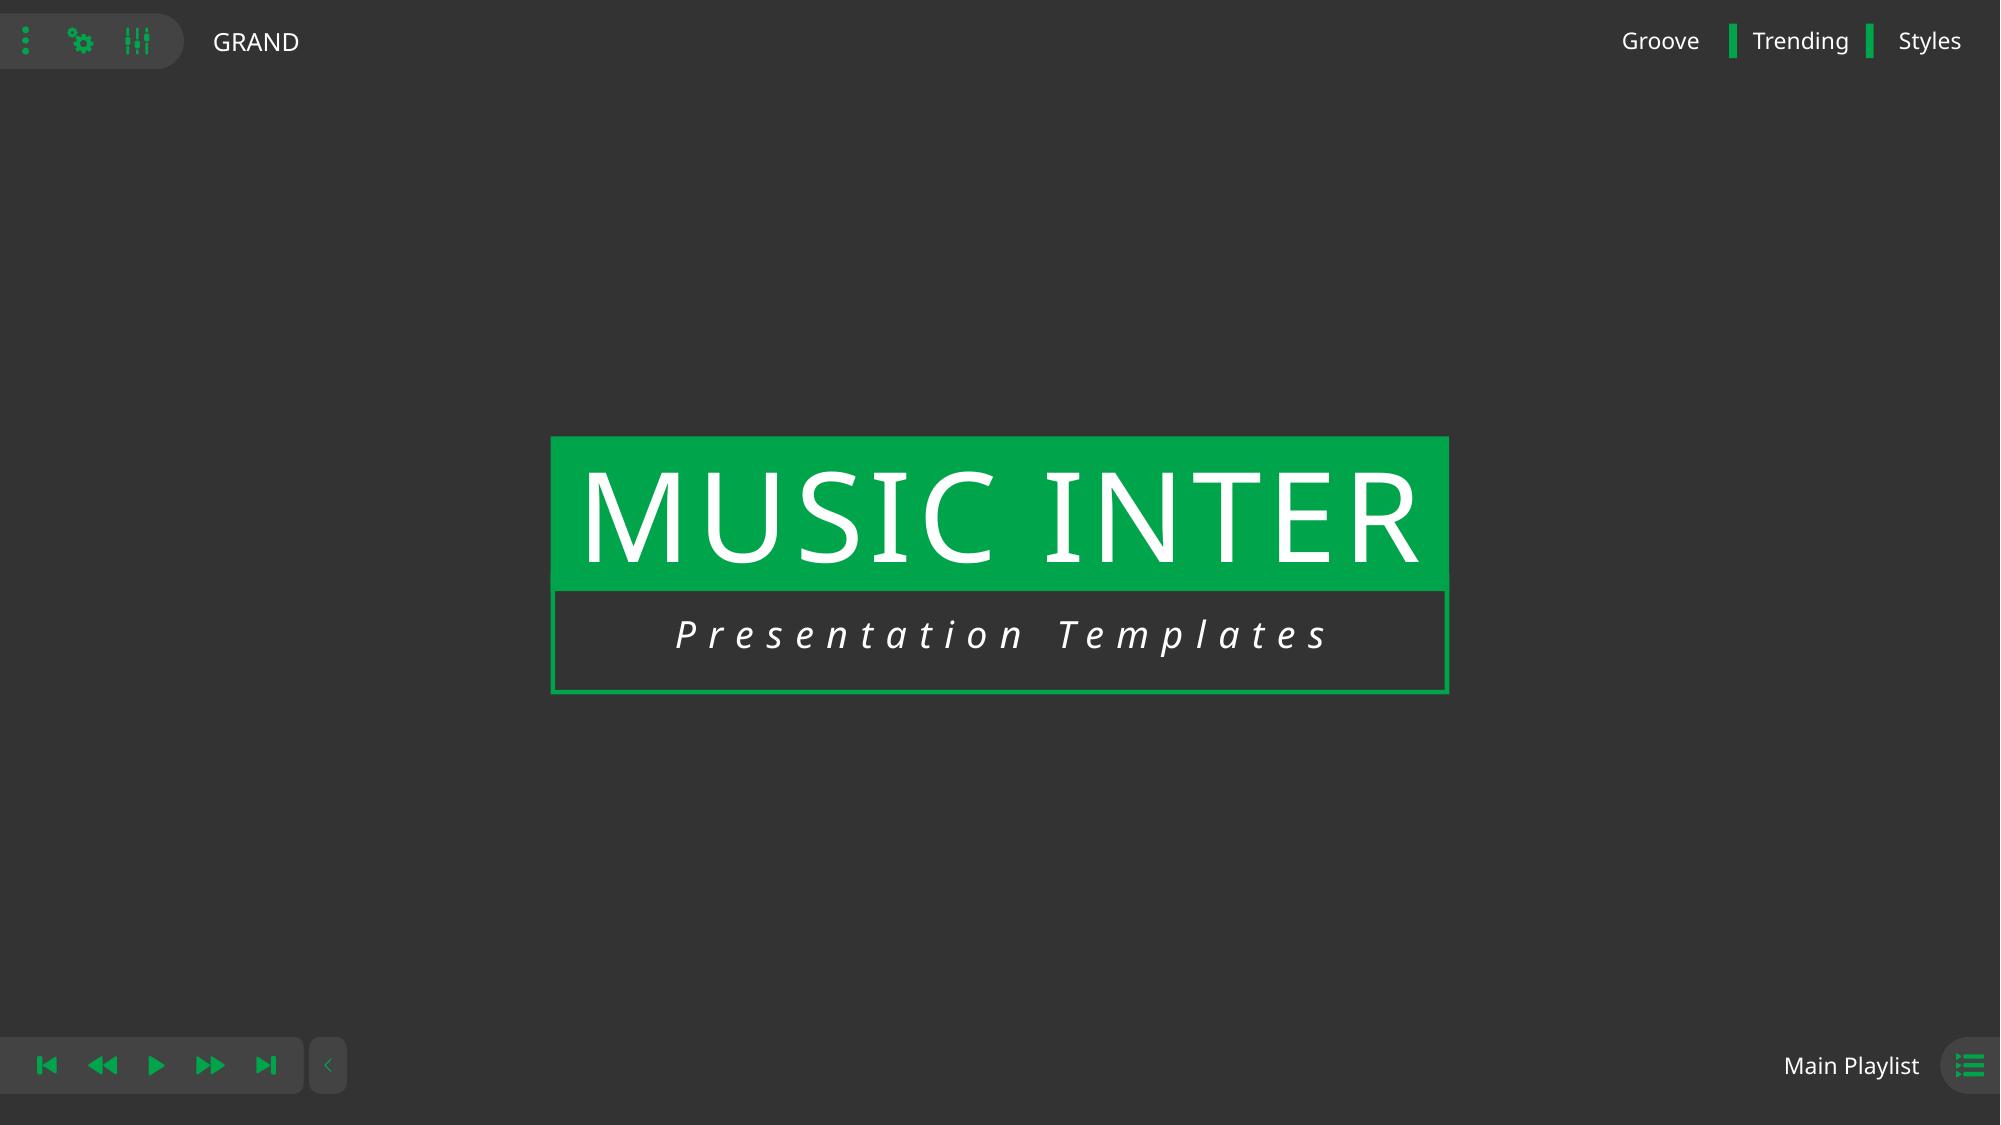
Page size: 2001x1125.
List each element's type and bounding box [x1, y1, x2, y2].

text_box [37, 1055, 277, 1076]
text_box [1604, 19, 1978, 62]
text_box [67, 27, 94, 54]
picture [0, 0, 2000, 1125]
